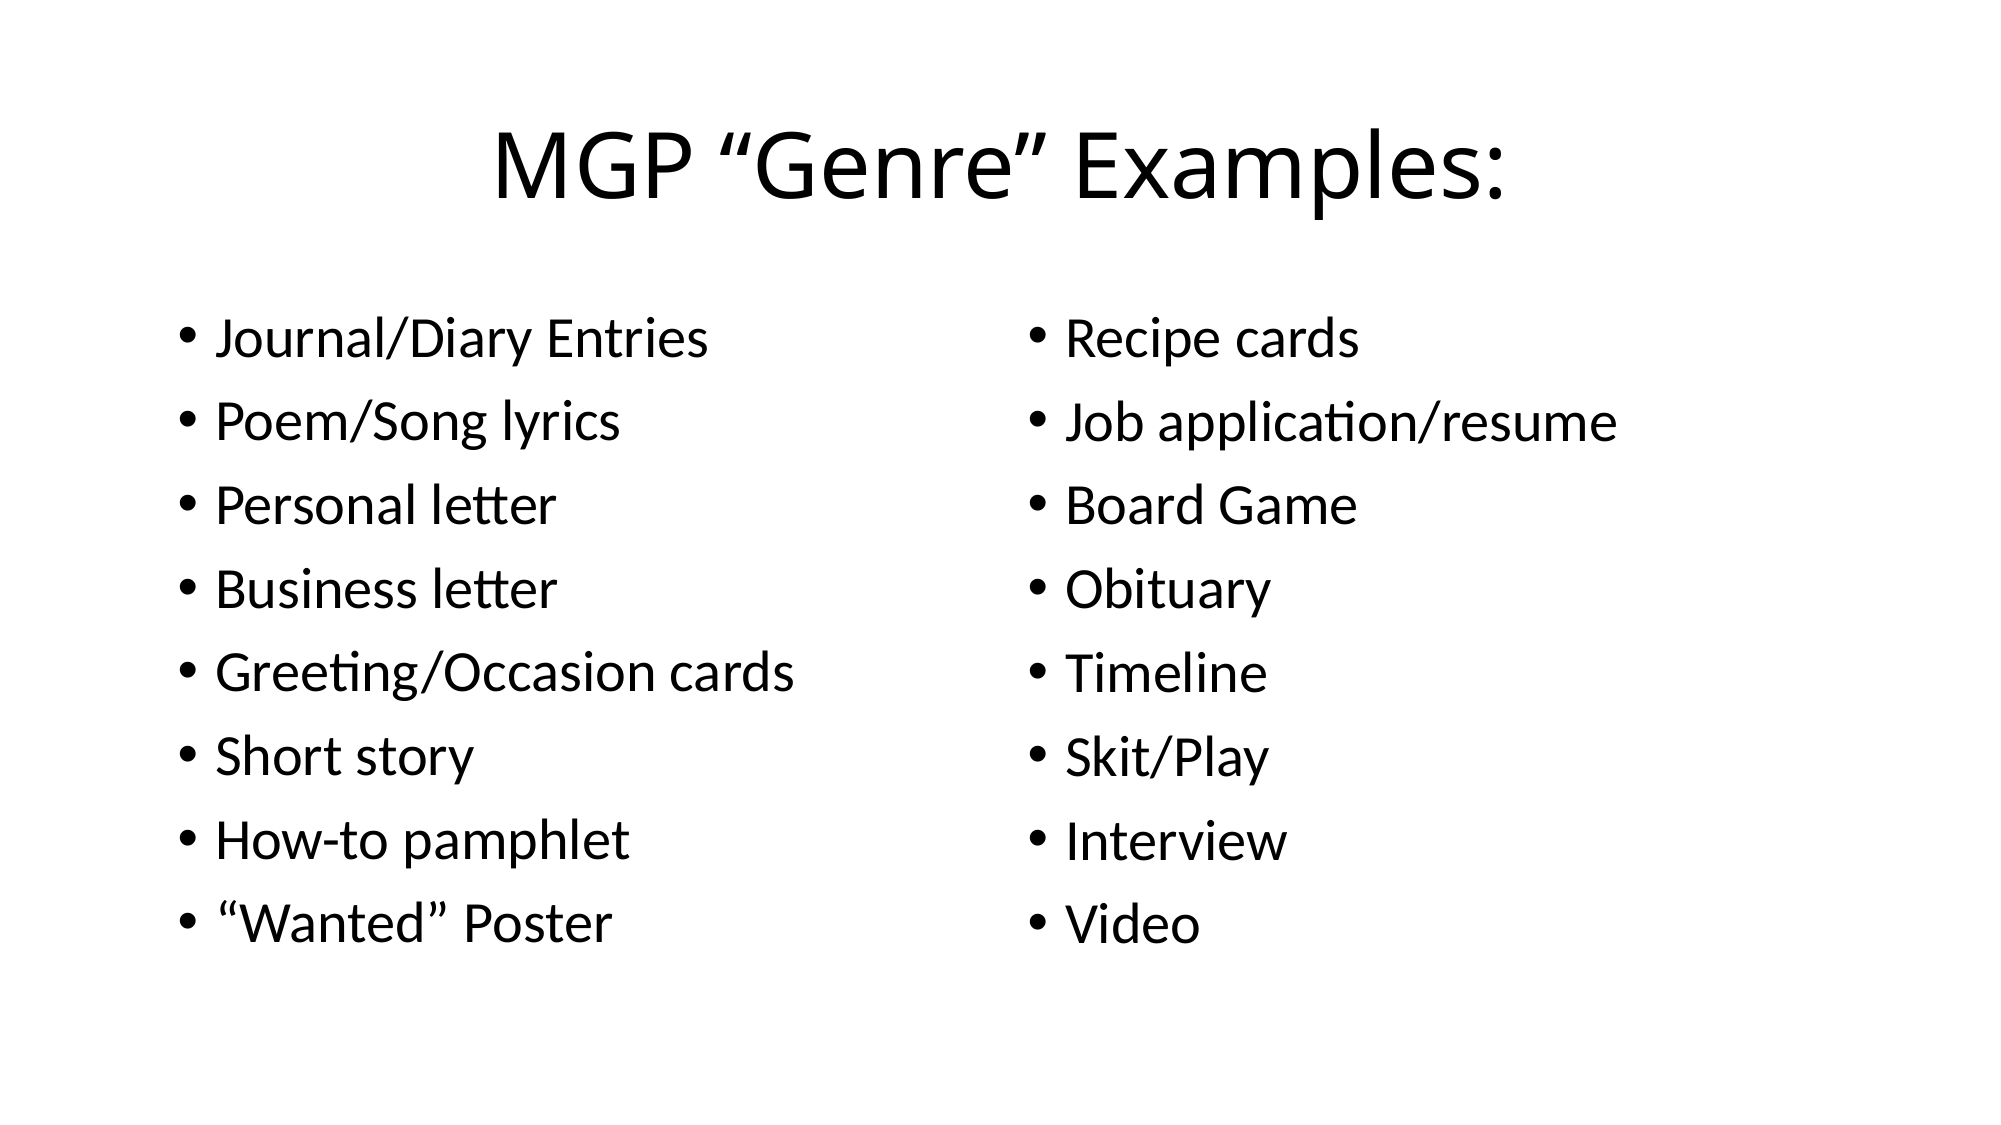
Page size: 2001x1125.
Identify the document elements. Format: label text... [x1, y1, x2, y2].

title MGP “Genre” Examples: [137, 59, 1863, 278]
text_box Journal/Diary Entries Poem/Song lyrics Personal letter Business letter Greeting/Occasion cards Short story How-to pamphlet “Wanted” Poster [162, 299, 1013, 1014]
list Recipe cards Job application/resume Board Game Obituary Timeline Skit/Play Interview Video [1013, 299, 1863, 1014]
